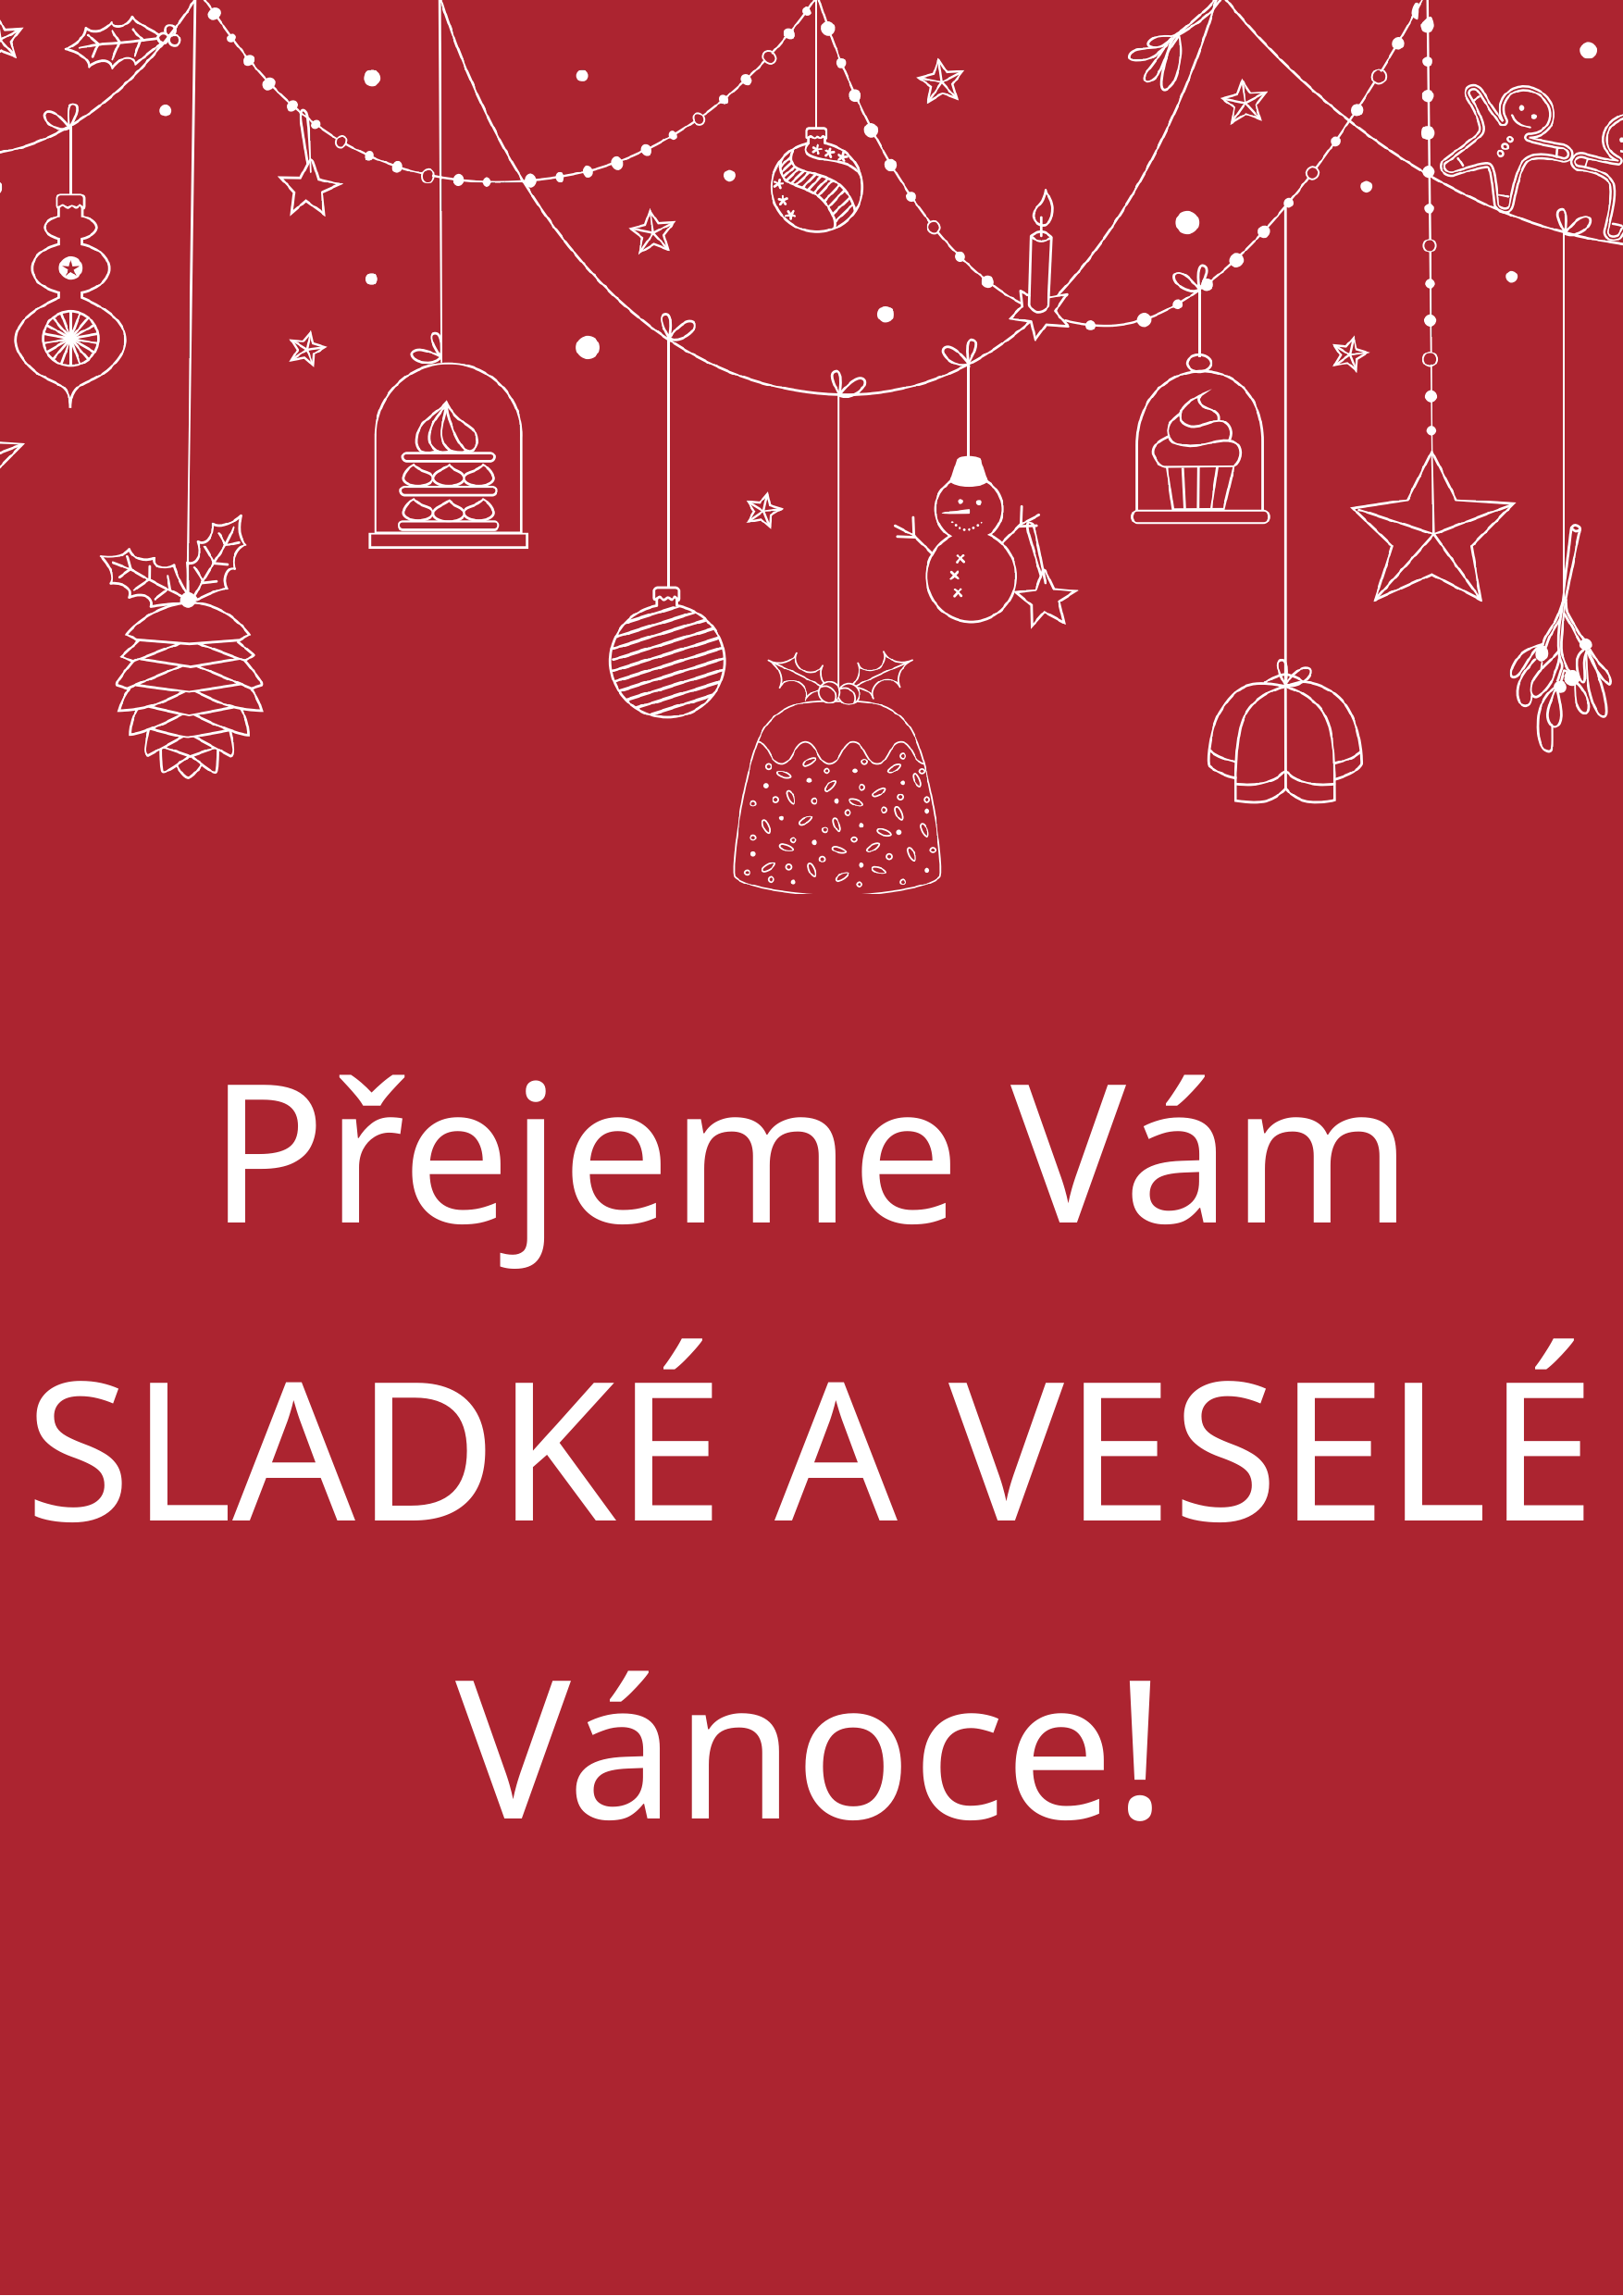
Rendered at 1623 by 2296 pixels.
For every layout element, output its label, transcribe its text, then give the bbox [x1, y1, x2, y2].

text_box Přejeme Vám SLADKÉ A VESELÉ Vánoce! [0, 1106, 1623, 1865]
picture [0, 0, 1623, 894]
